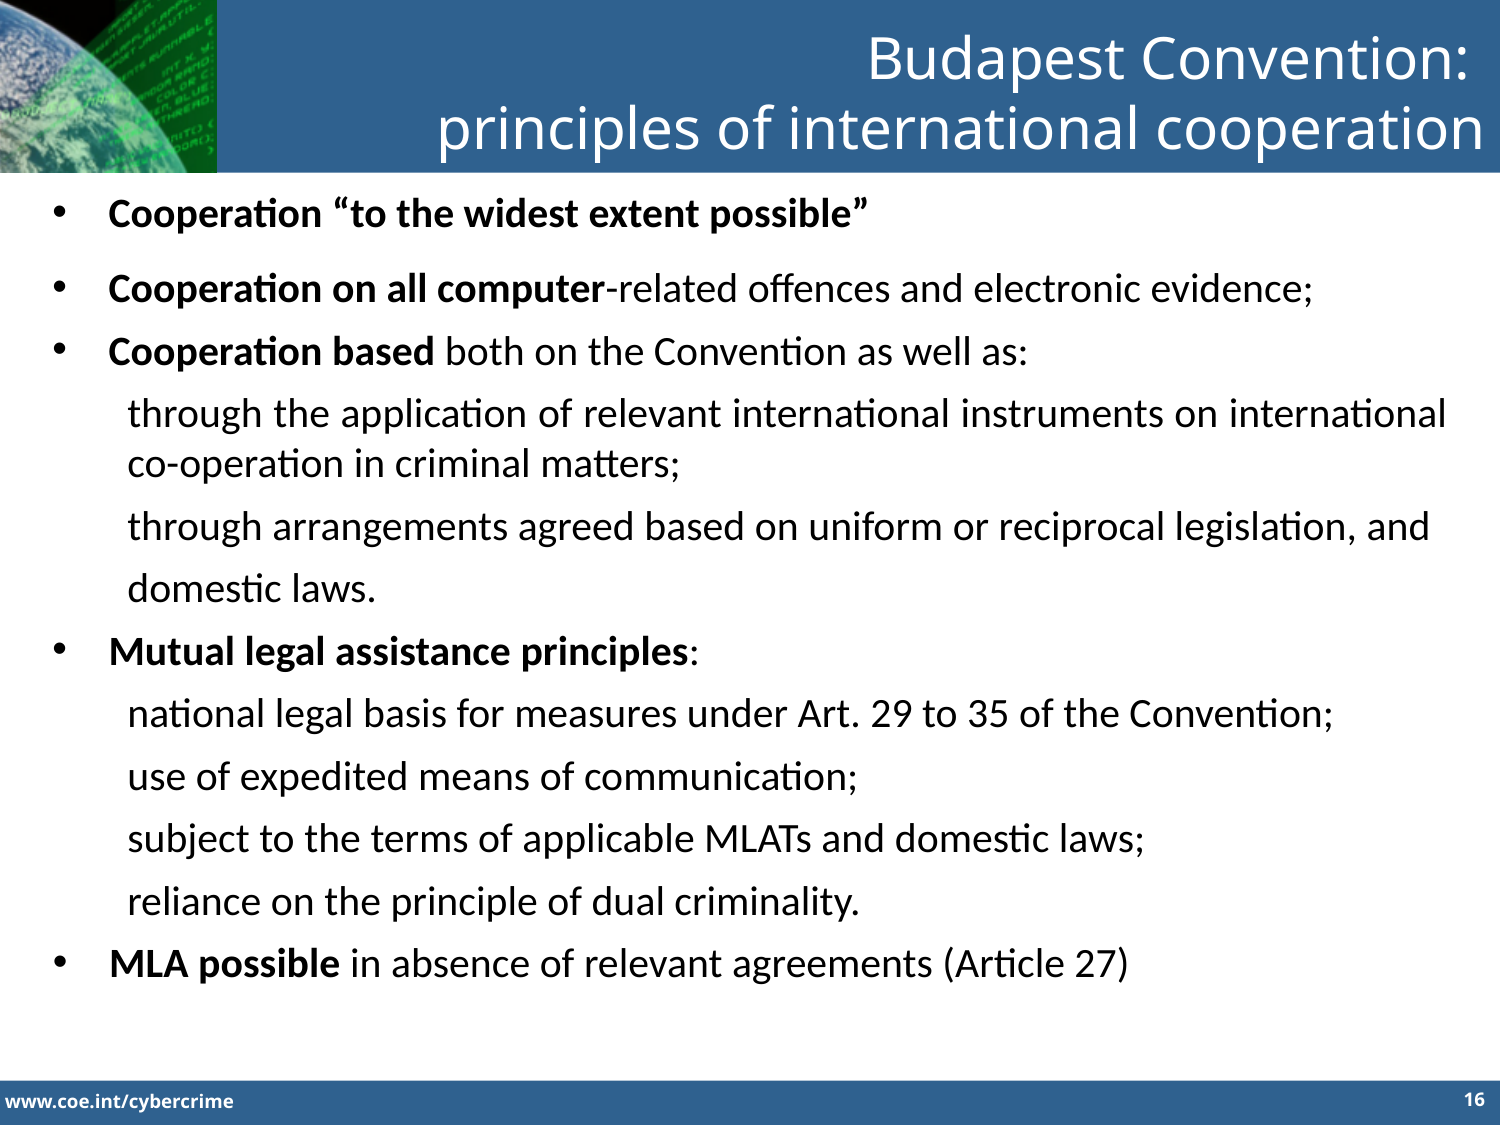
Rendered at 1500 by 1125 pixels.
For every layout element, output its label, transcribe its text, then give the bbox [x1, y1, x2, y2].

text_box Cooperation “to the widest extent possible” Cooperation on all computer-related offences and electronic evidence; Cooperation based both on the Convention as well as: through the application of relevant international instruments on international co-operation in criminal matters; through arrangements agreed based on uniform or reciprocal legislation, and domestic laws. Mutual legal assistance principles: national legal basis for measures under Art. 29 to 35 of the Convention; use of expedited means of communication; subject to the terms of applicable MLATs and domestic laws; reliance on the principle of dual criminality. MLA possible in absence of relevant agreements (Article 27) [37, 178, 1463, 994]
text_box Budapest Convention: principles of international cooperation [200, 14, 1500, 169]
slide_number 16 [1149, 1079, 1500, 1125]
picture [0, 1, 217, 173]
